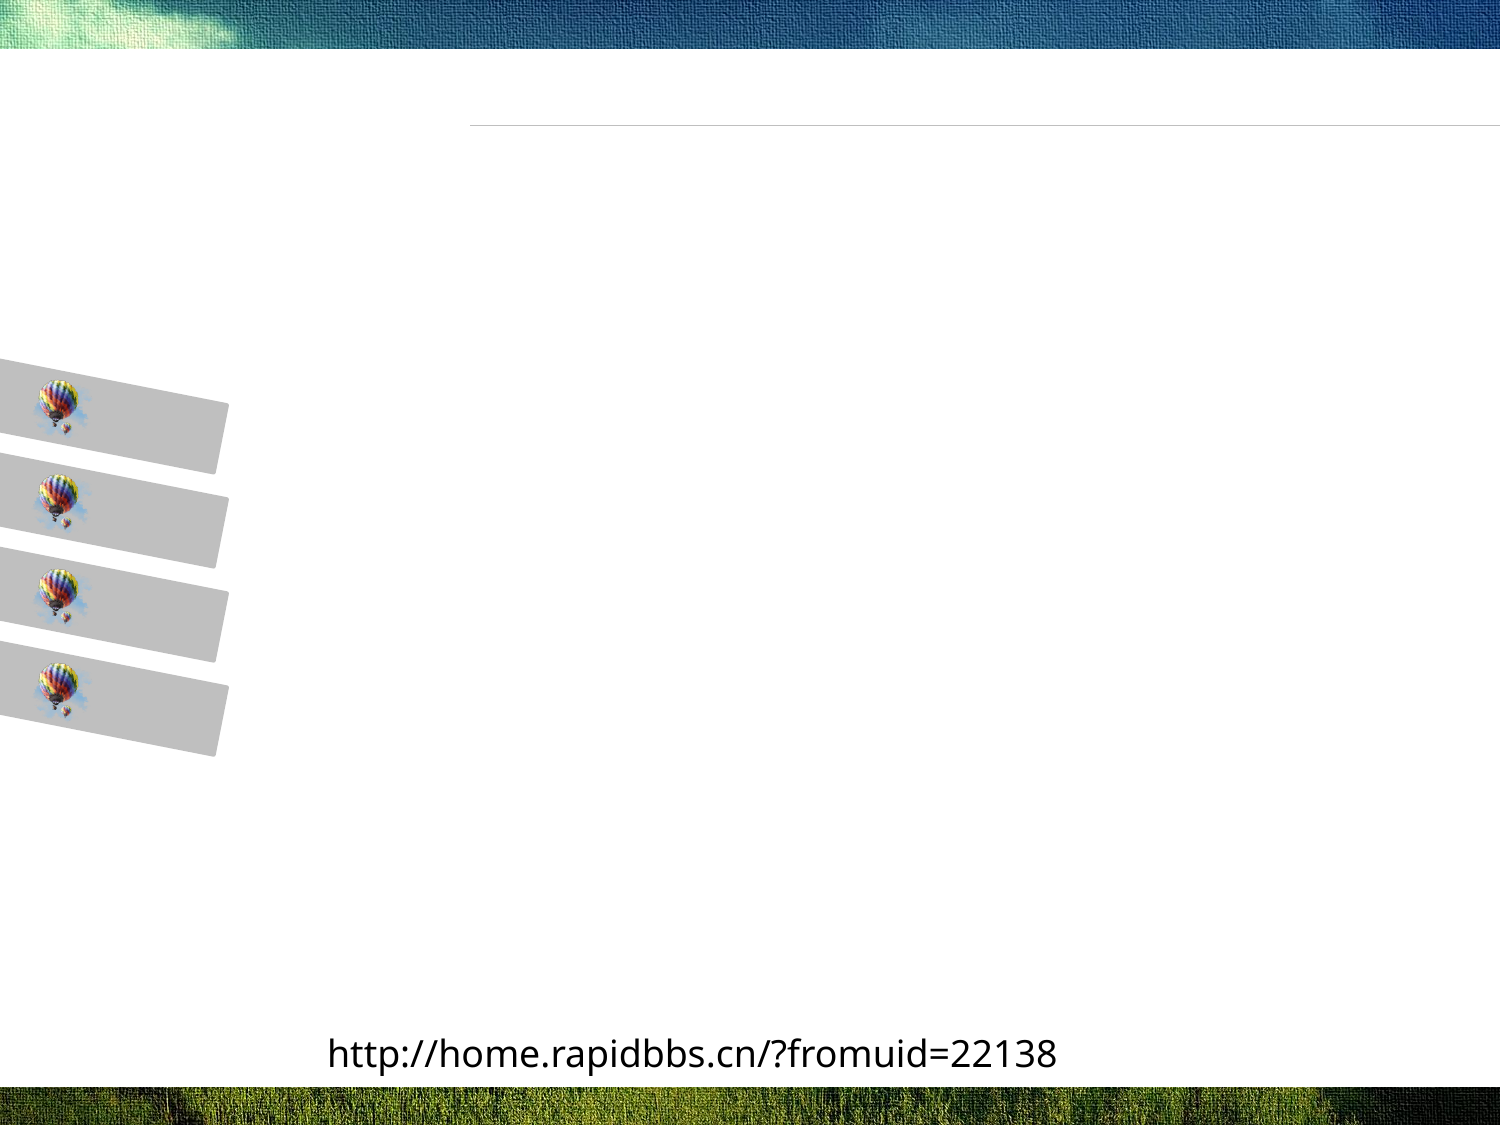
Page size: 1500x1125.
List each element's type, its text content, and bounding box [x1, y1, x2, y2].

text_box http://home.rapidbbs.cn/?fromuid=22138 [312, 1023, 1073, 1083]
picture [0, 0, 1500, 49]
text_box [0, 644, 225, 727]
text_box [0, 456, 225, 538]
picture [245, 6, 258, 17]
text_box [0, 362, 225, 444]
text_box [0, 550, 225, 632]
picture [0, 1086, 1500, 1125]
